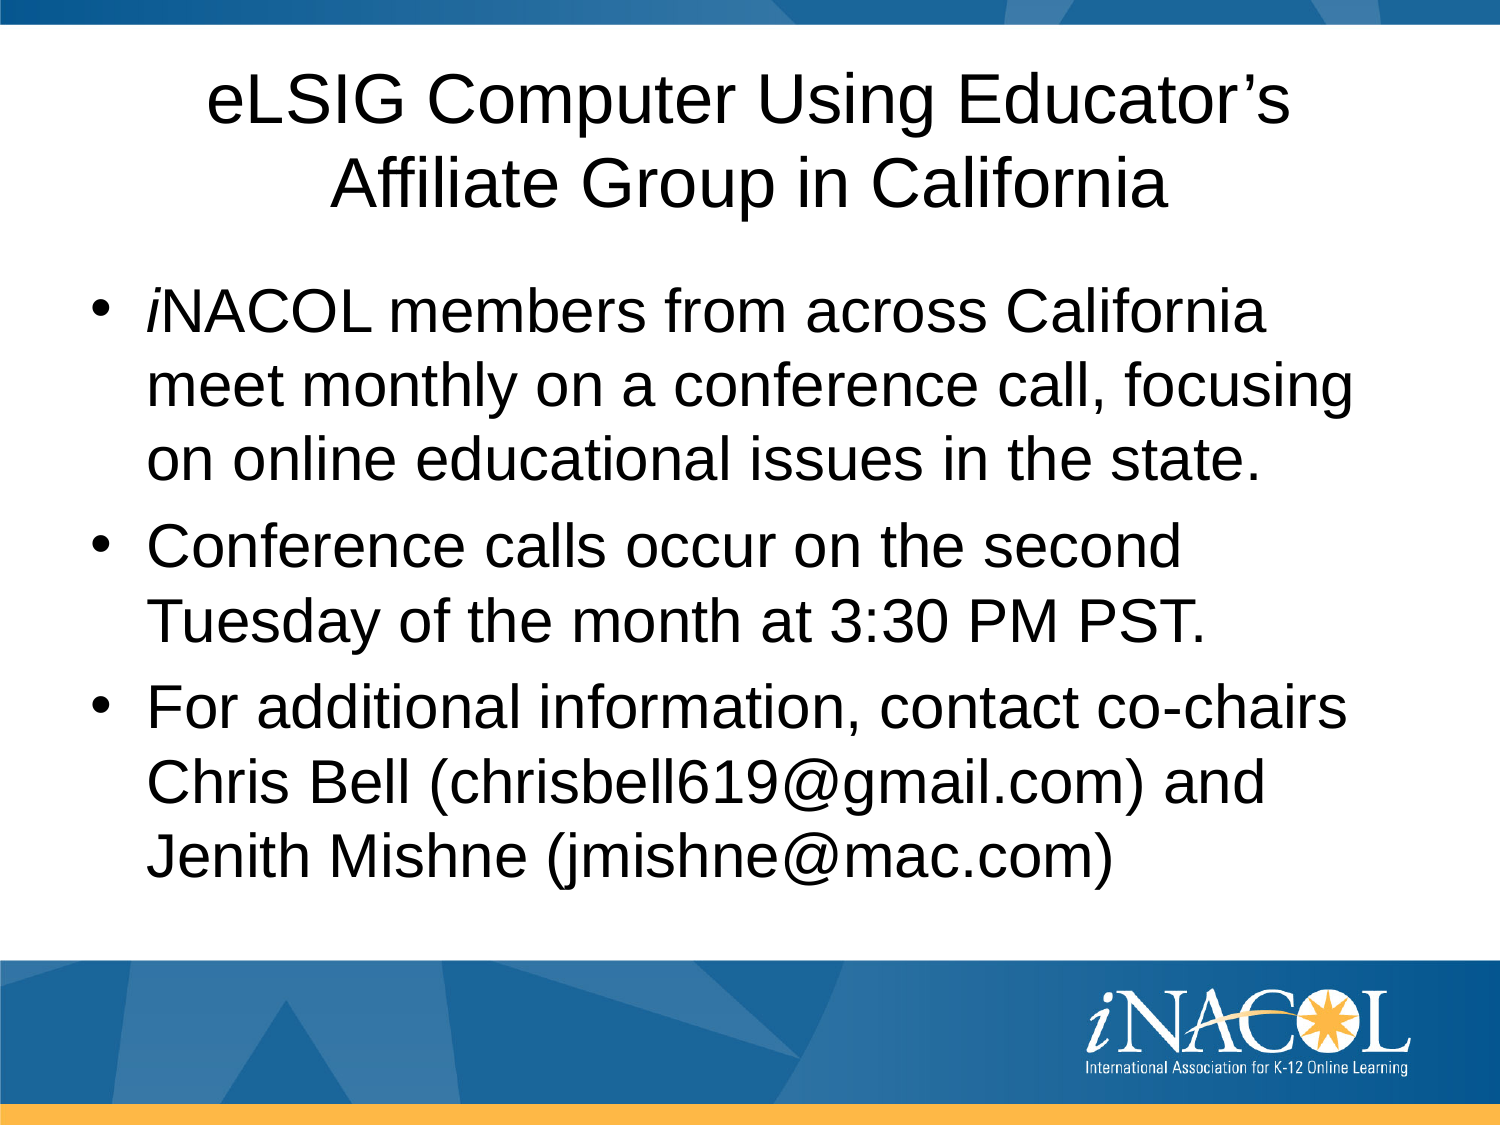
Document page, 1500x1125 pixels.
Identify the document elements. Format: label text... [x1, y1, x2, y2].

title eLSIG Computer Using Educator’s Affiliate Group in California [75, 45, 1425, 233]
list iNACOL members from across California meet monthly on a conference call, focusing on online educational issues in the state. Conference calls occur on the second Tuesday of the month at 3:30 PM PST. For additional information, contact co-chairs Chris Bell (chrisbell619@gmail.com) and Jenith Mishne (jmishne@mac.com) [75, 262, 1425, 1005]
picture [0, 0, 1500, 1125]
